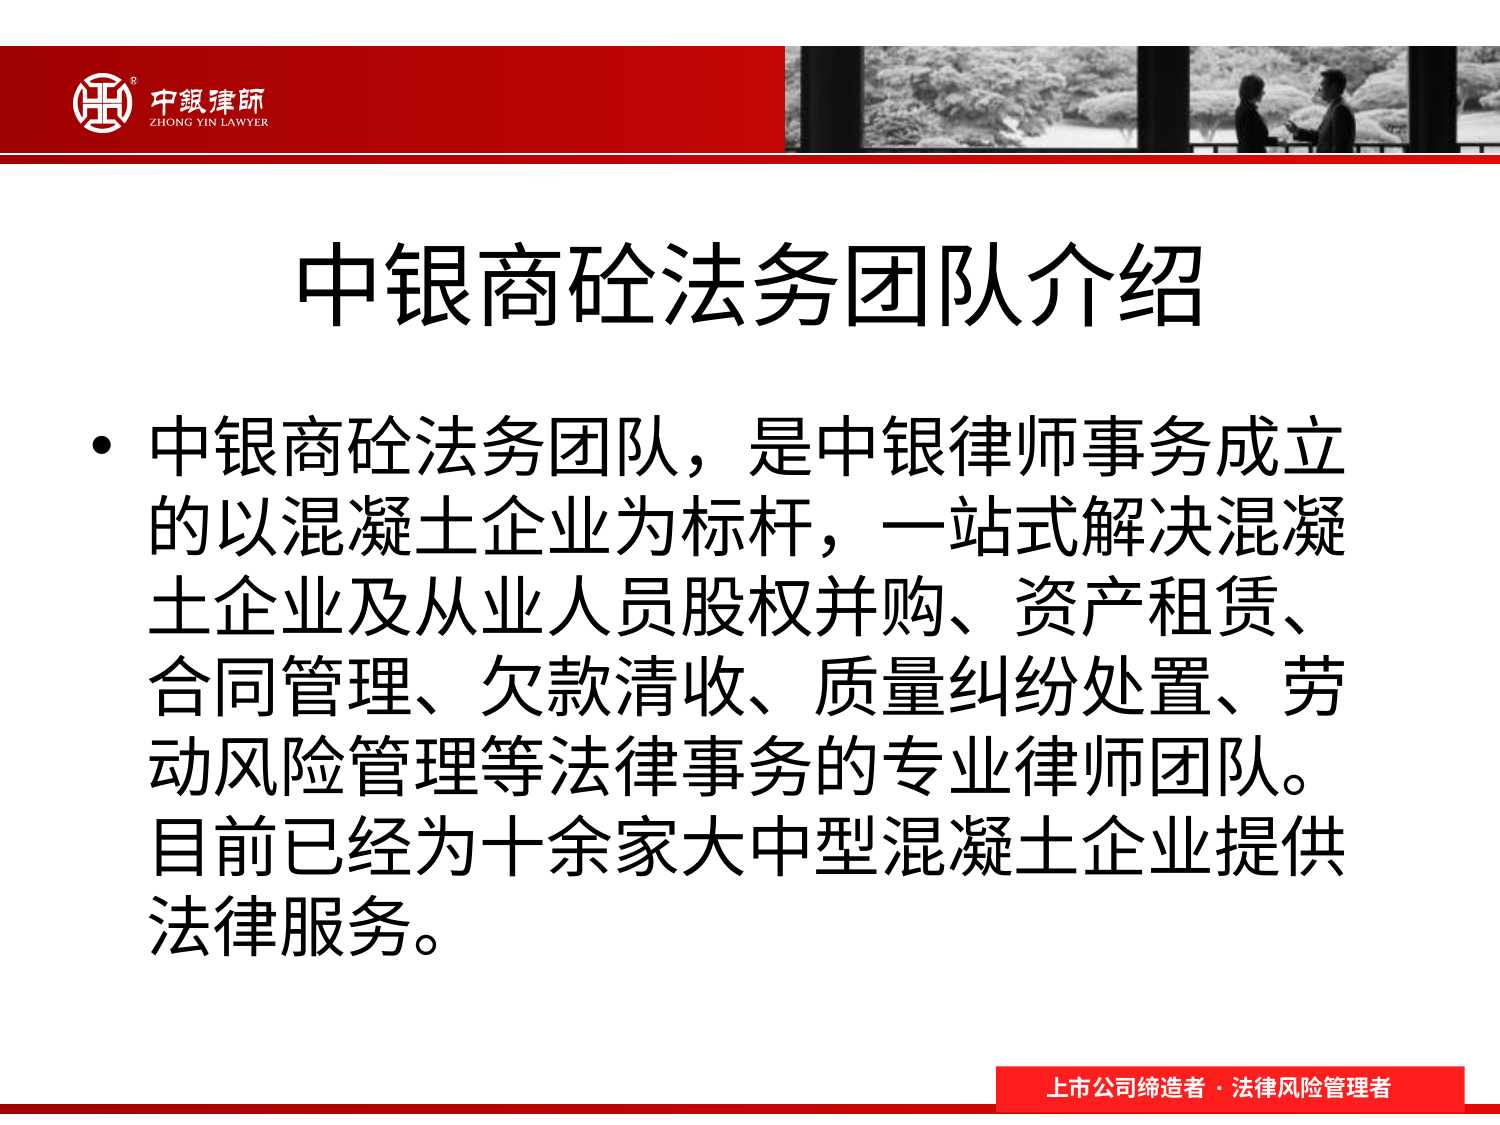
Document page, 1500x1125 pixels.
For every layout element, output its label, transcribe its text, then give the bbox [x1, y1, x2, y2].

list 中银商砼法务团队，是中银律师事务成立的以混凝土企业为标杆，一站式解决混凝土企业及从业人员股权并购、资产租赁、合同管理、欠款清收、质量纠纷处置、劳动风险管理等法律事务的专业律师团队。目前已经为十余家大中型混凝土企业提供法律服务。 [75, 397, 1425, 1071]
picture [73, 73, 268, 133]
title 中银商砼法务团队介绍 [75, 231, 1425, 397]
